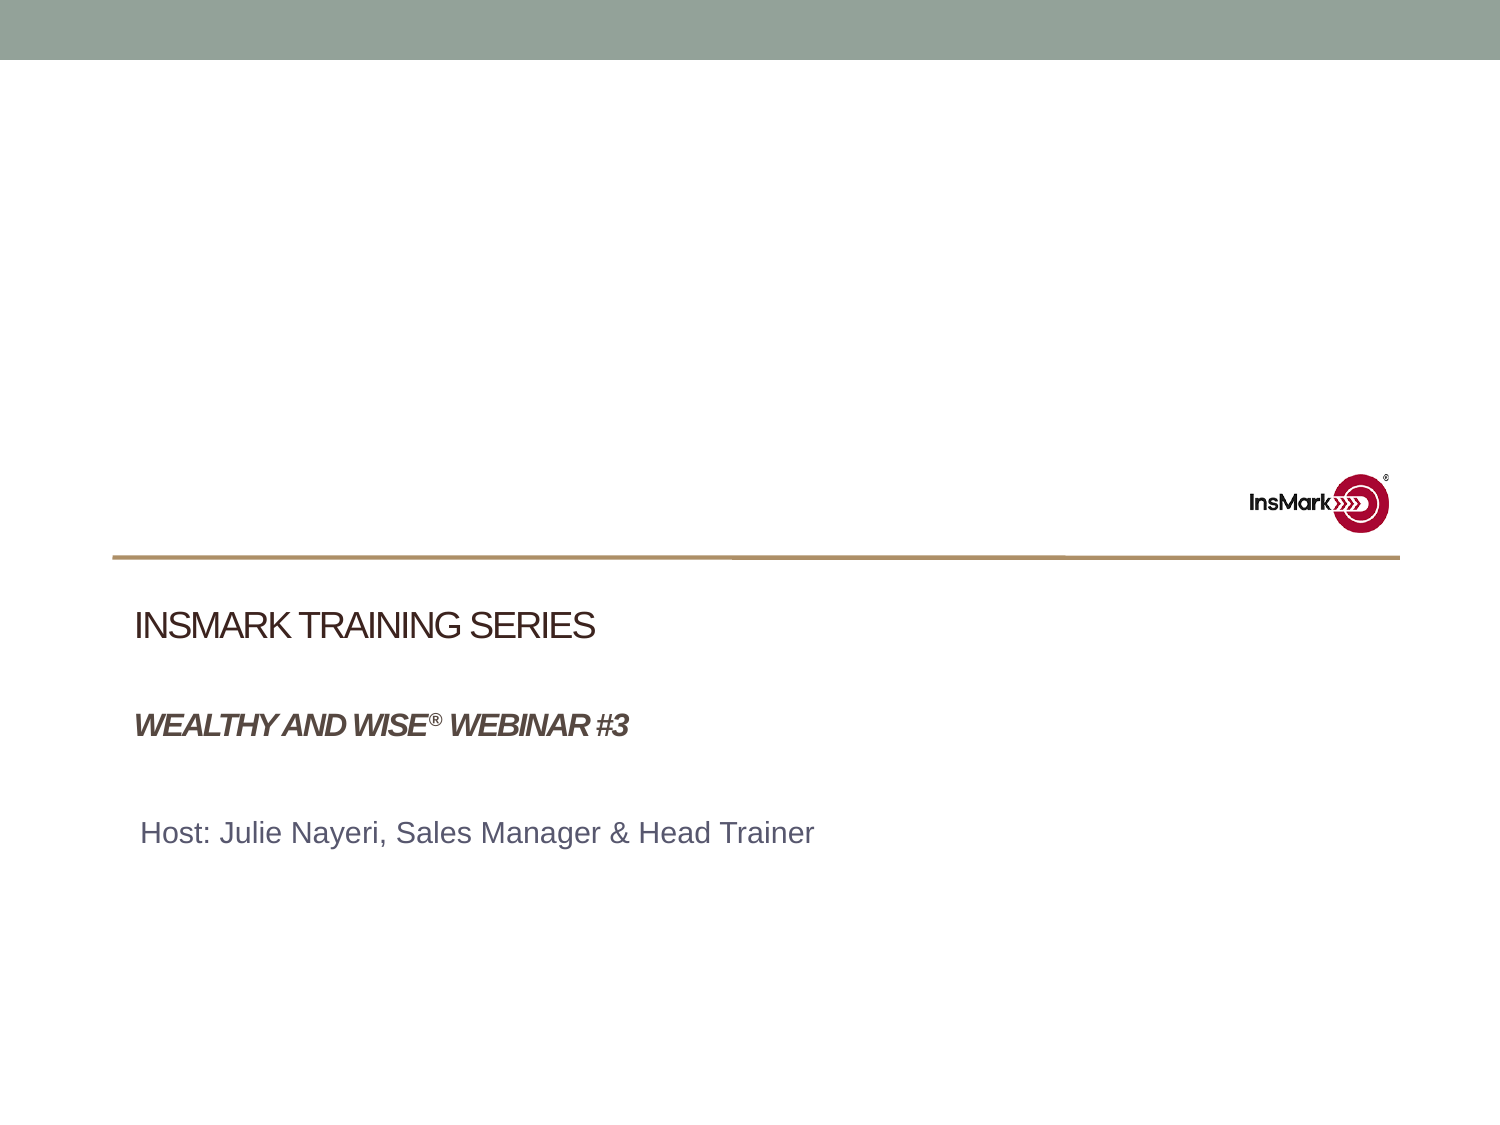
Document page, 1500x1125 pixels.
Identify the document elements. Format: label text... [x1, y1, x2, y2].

title Insmark Training Series Wealthy and wise® Webinar #3 [118, 592, 1413, 750]
picture [1249, 474, 1390, 533]
subtitle Host: Julie Nayeri, Sales Manager & Head Trainer [125, 720, 1288, 858]
